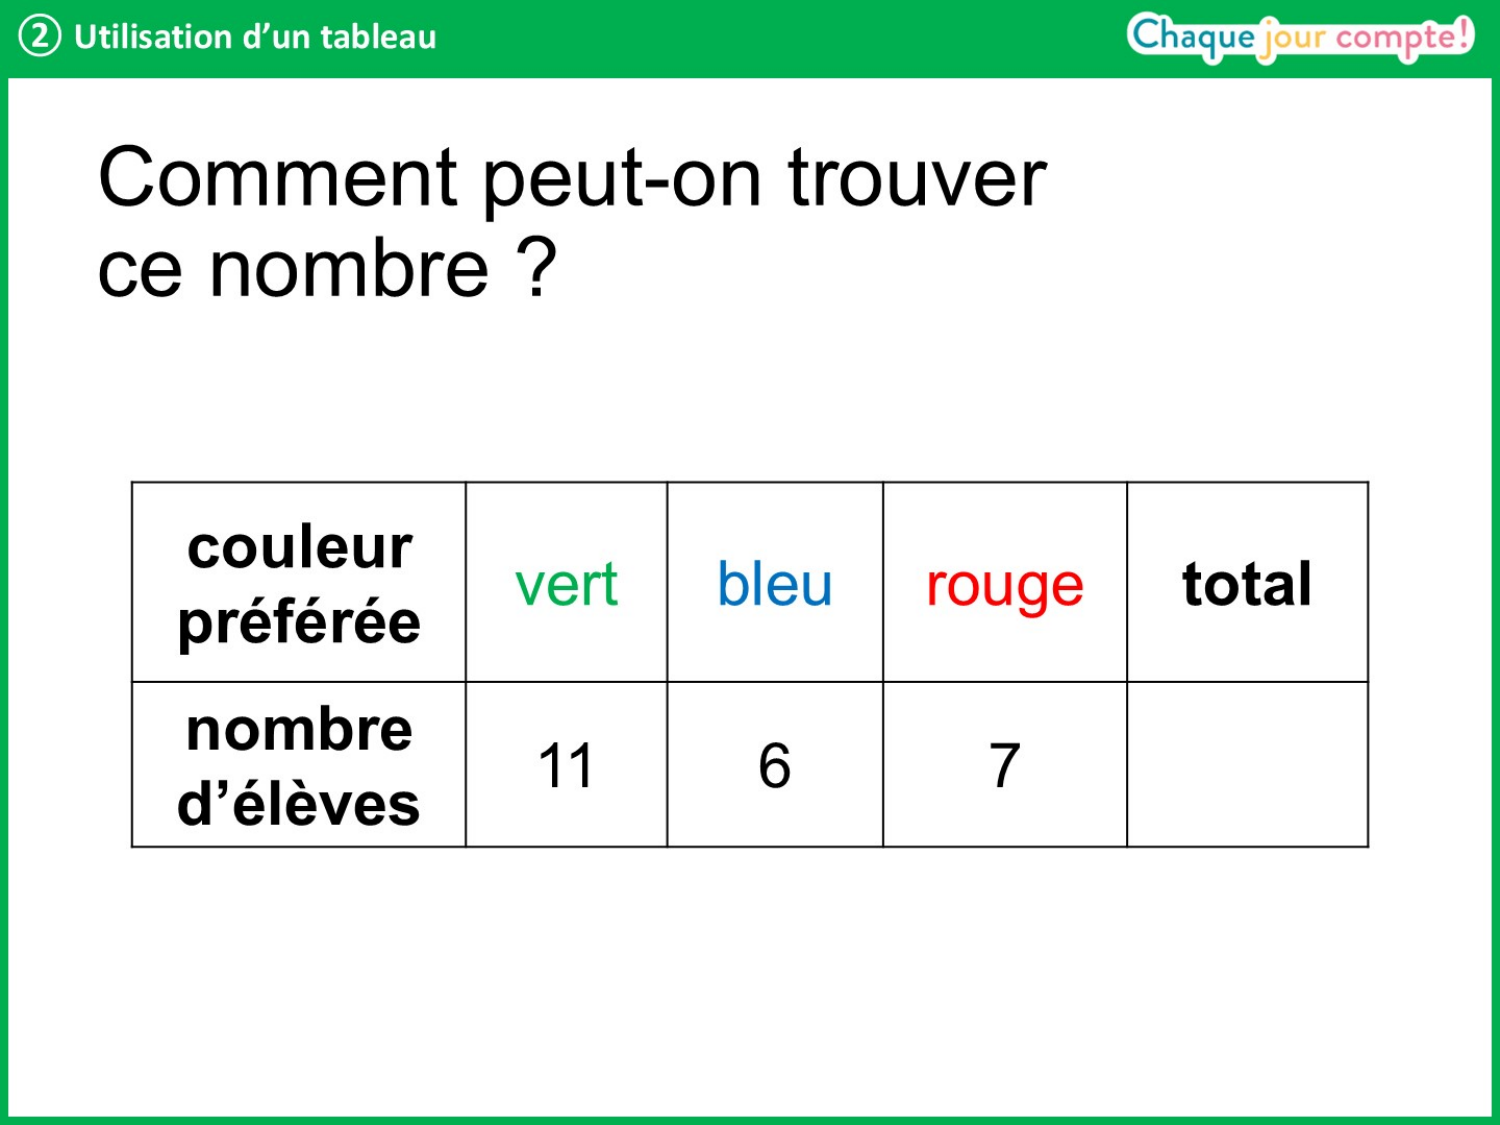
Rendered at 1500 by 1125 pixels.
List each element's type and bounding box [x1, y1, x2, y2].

list [0, 0, 1500, 1125]
